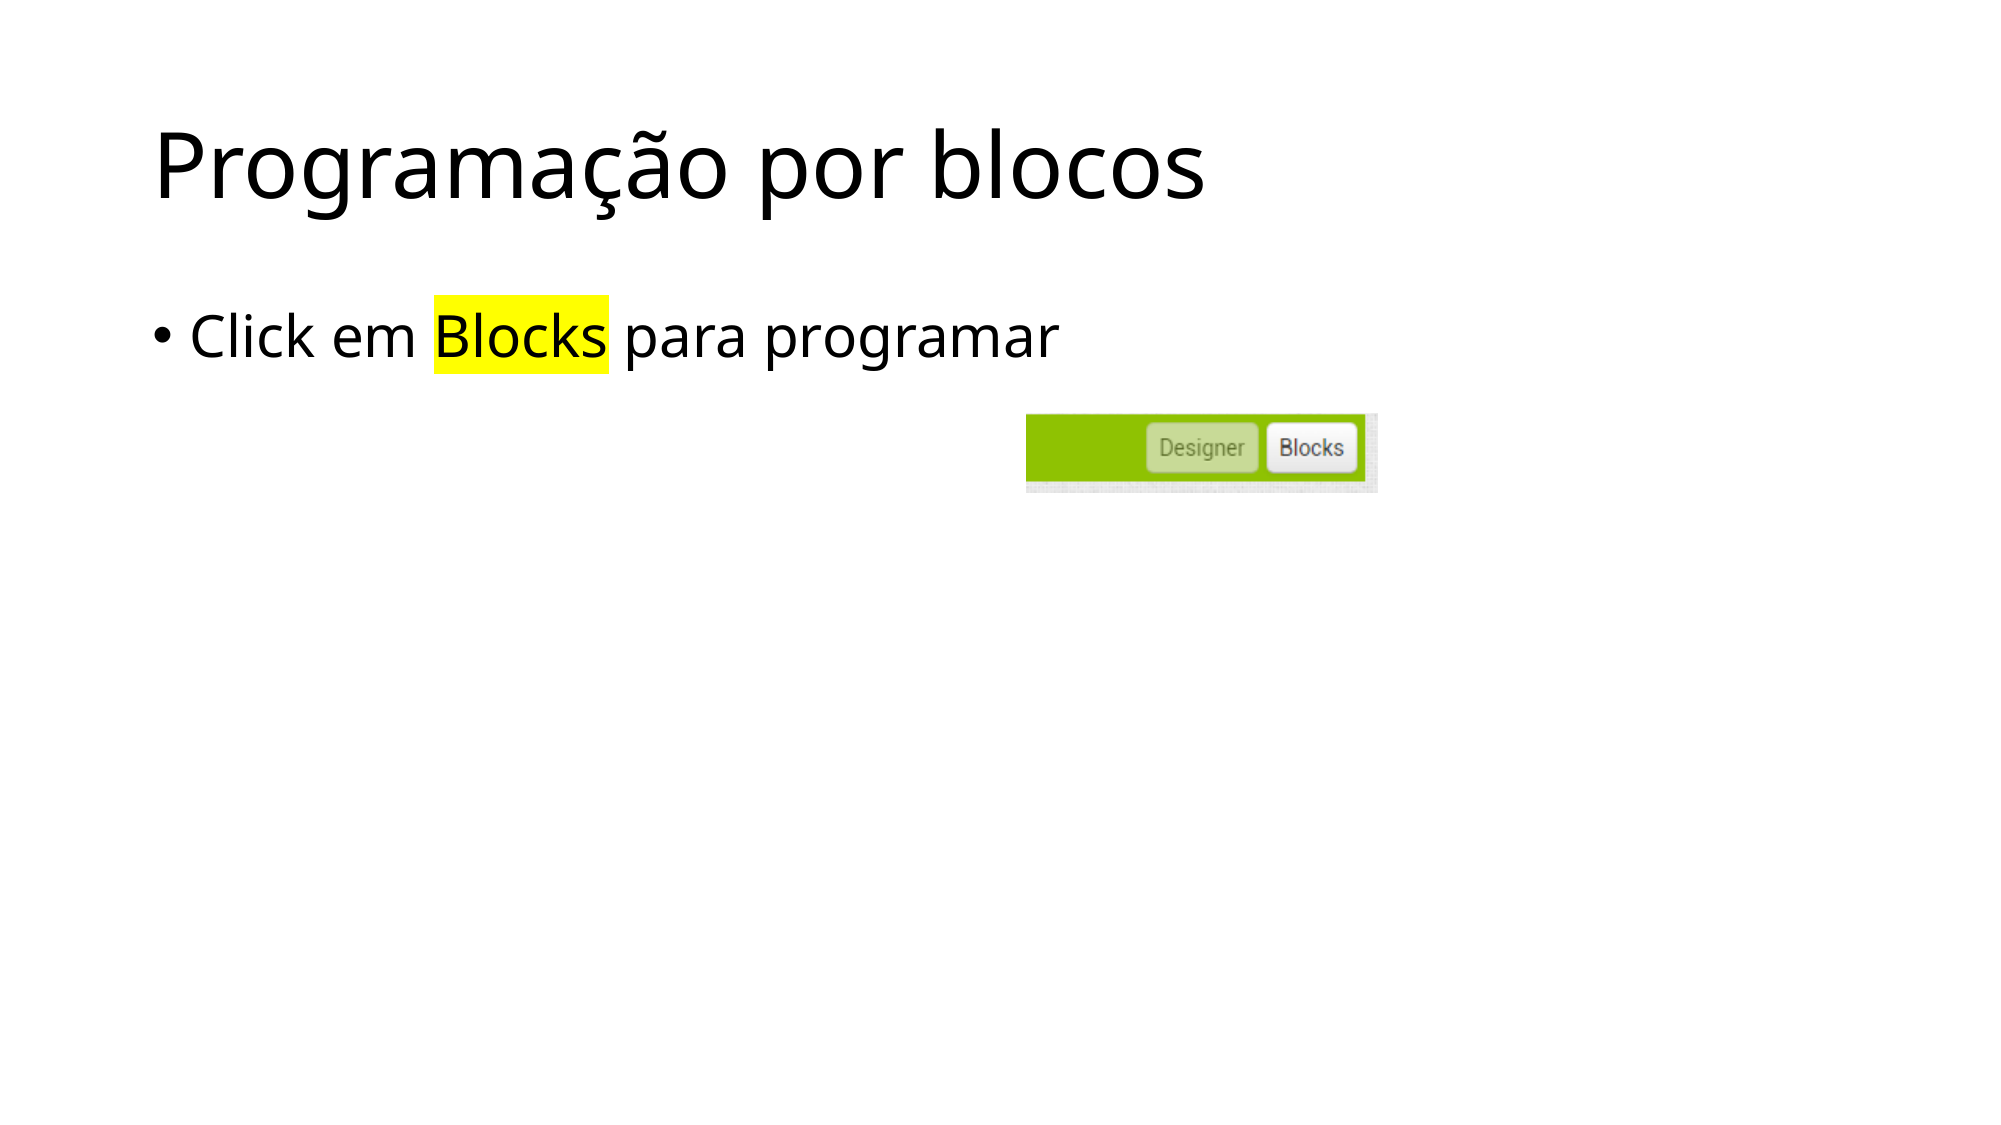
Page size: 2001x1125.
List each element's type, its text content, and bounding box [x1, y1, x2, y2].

picture [1025, 413, 1379, 493]
title Programação por blocos [137, 59, 1863, 278]
list Click em Blocks para programar [137, 299, 1863, 1014]
